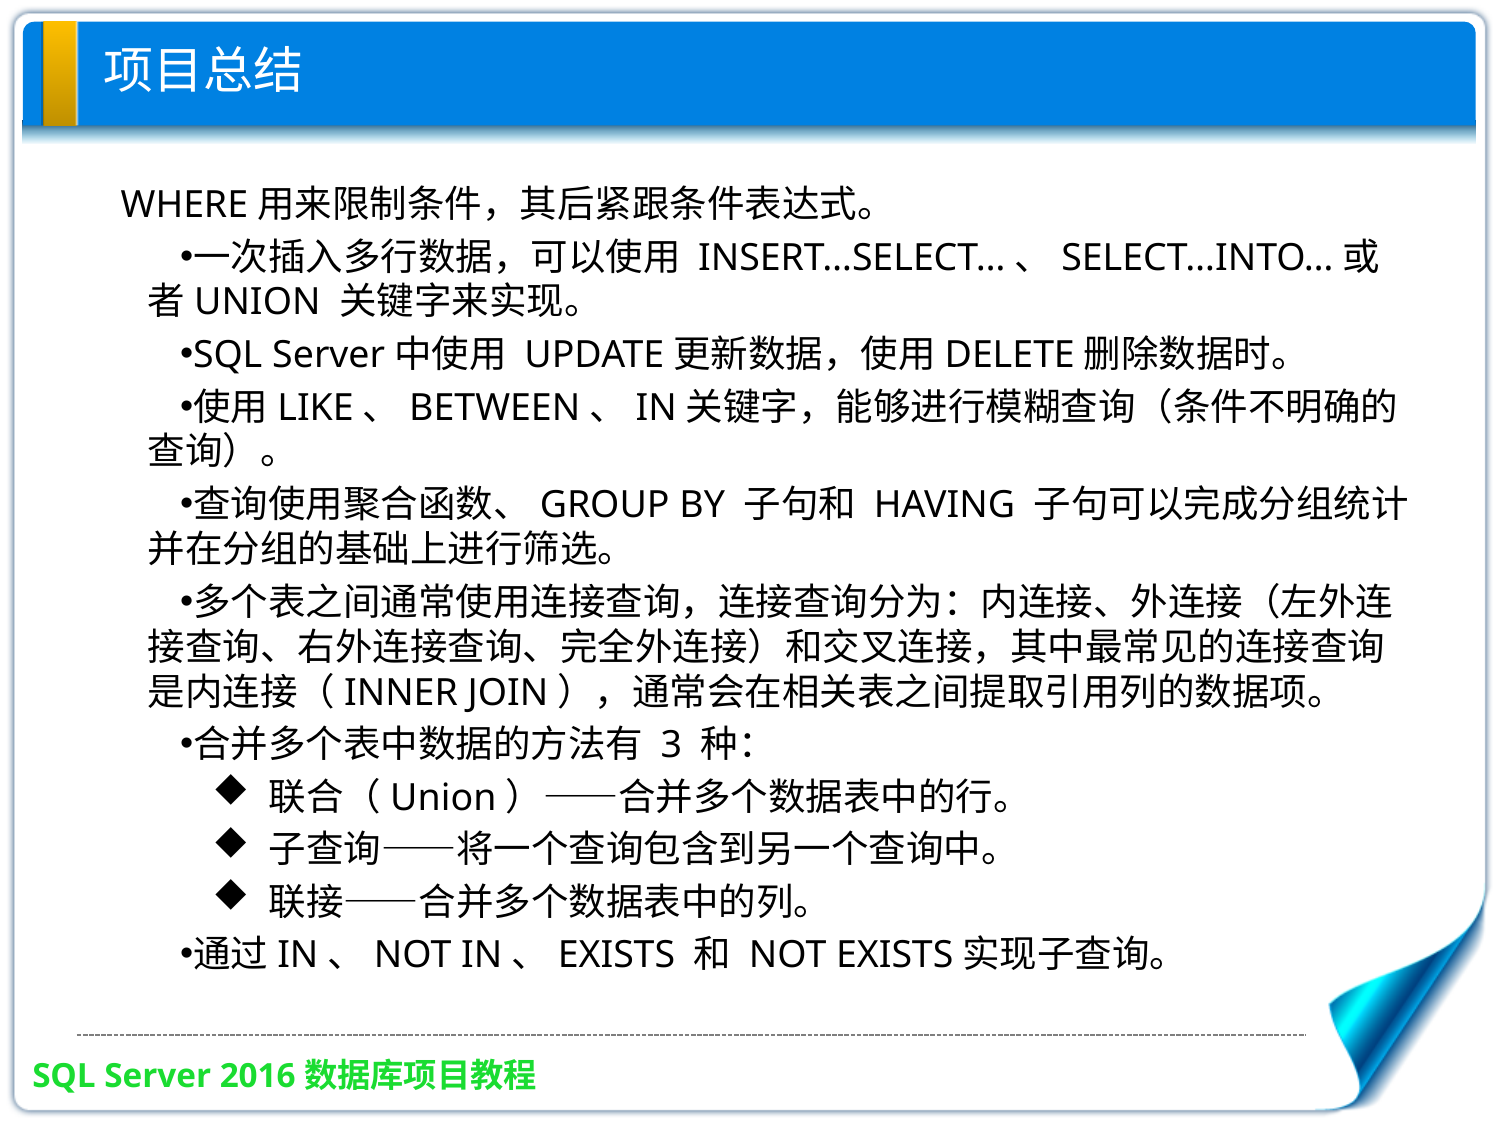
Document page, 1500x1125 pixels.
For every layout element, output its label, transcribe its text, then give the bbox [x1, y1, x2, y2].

picture [0, 0, 1500, 1125]
list WHERE用来限制条件，其后紧跟条件表达式。 一次插入多行数据，可以使用 INSERT…SELECT…、SELECT…INTO…或者UNION 关键字来实现。 SQL Server中使用 UPDATE更新数据，使用DELETE删除数据时。 使用LIKE、BETWEEN、IN关键字，能够进行模糊查询（条件不明确的查询）。 查询使用聚合函数、GROUP BY 子句和 HAVING 子句可以完成分组统计并在分组的基础上进行筛选。 多个表之间通常使用连接查询，连接查询分为：内连接、外连接（左外连接查询、右外连接查询、完全外连接）和交叉连接，其中最常见的连接查询是内连接（INNER JOIN），通常会在相关表之间提取引用列的数据项。 合并多个表中数据的方法有 3 种： 联合（Union）——合并多个数据表中的行。 子查询——将一个查询包含到另一个查询中。 联接——合并多个数据表中的列。 通过IN、NOT IN、EXISTS 和 NOT EXISTS实现子查询。 [76, 172, 1427, 1125]
title 项目总结 [88, 30, 1301, 124]
